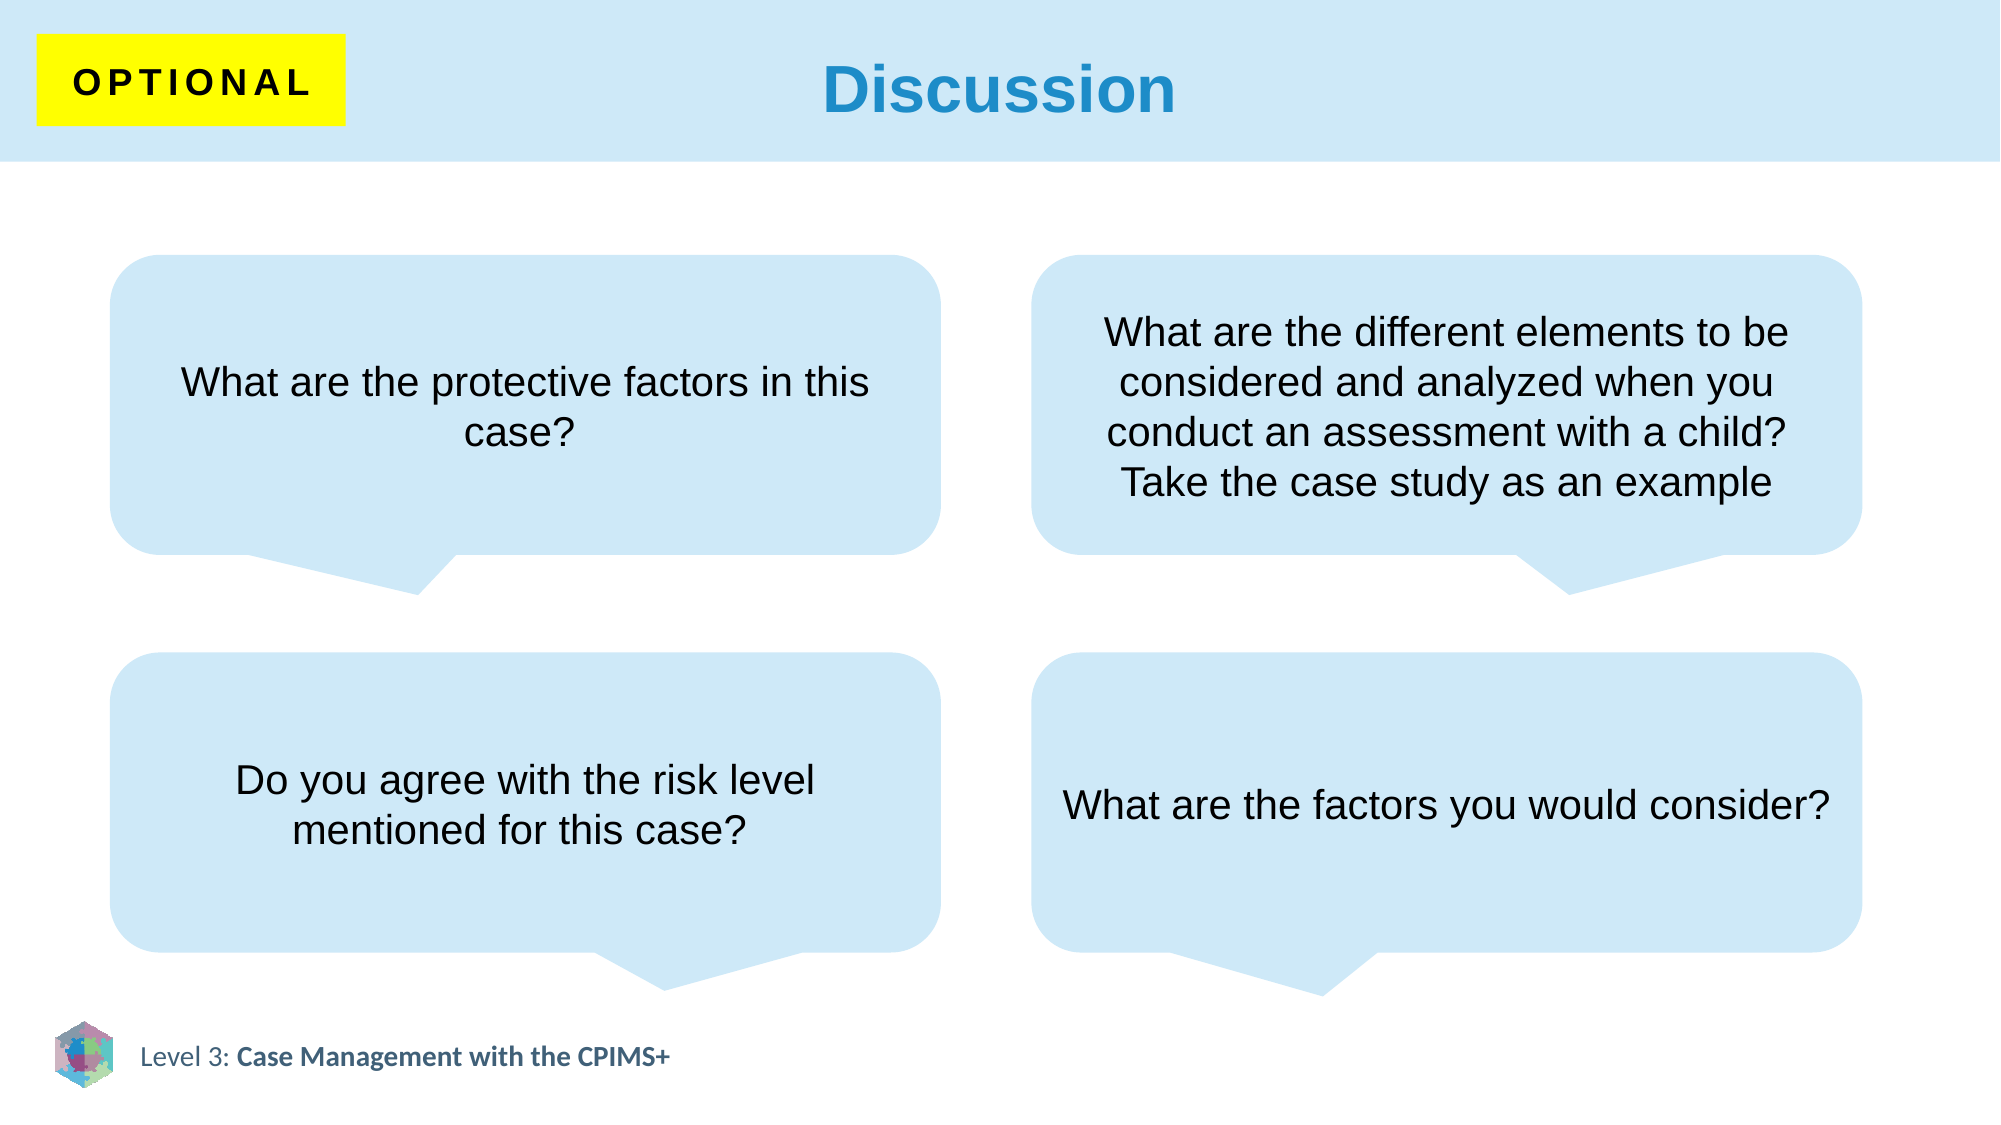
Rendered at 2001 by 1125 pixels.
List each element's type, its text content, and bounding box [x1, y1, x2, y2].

title Discussion [137, 19, 1863, 163]
text_box What are the protective factors in this case? [108, 253, 942, 597]
text_box Do you agree with the risk level mentioned for this case? [108, 651, 942, 992]
picture [55, 1021, 113, 1088]
text_box What are the factors you would consider? [1030, 651, 1864, 998]
text_box What are the different elements to be considered and analyzed when you conduct an assessment with a child? Take the case study as an example [1030, 253, 1864, 597]
text_box OPTIONAL [36, 33, 347, 127]
